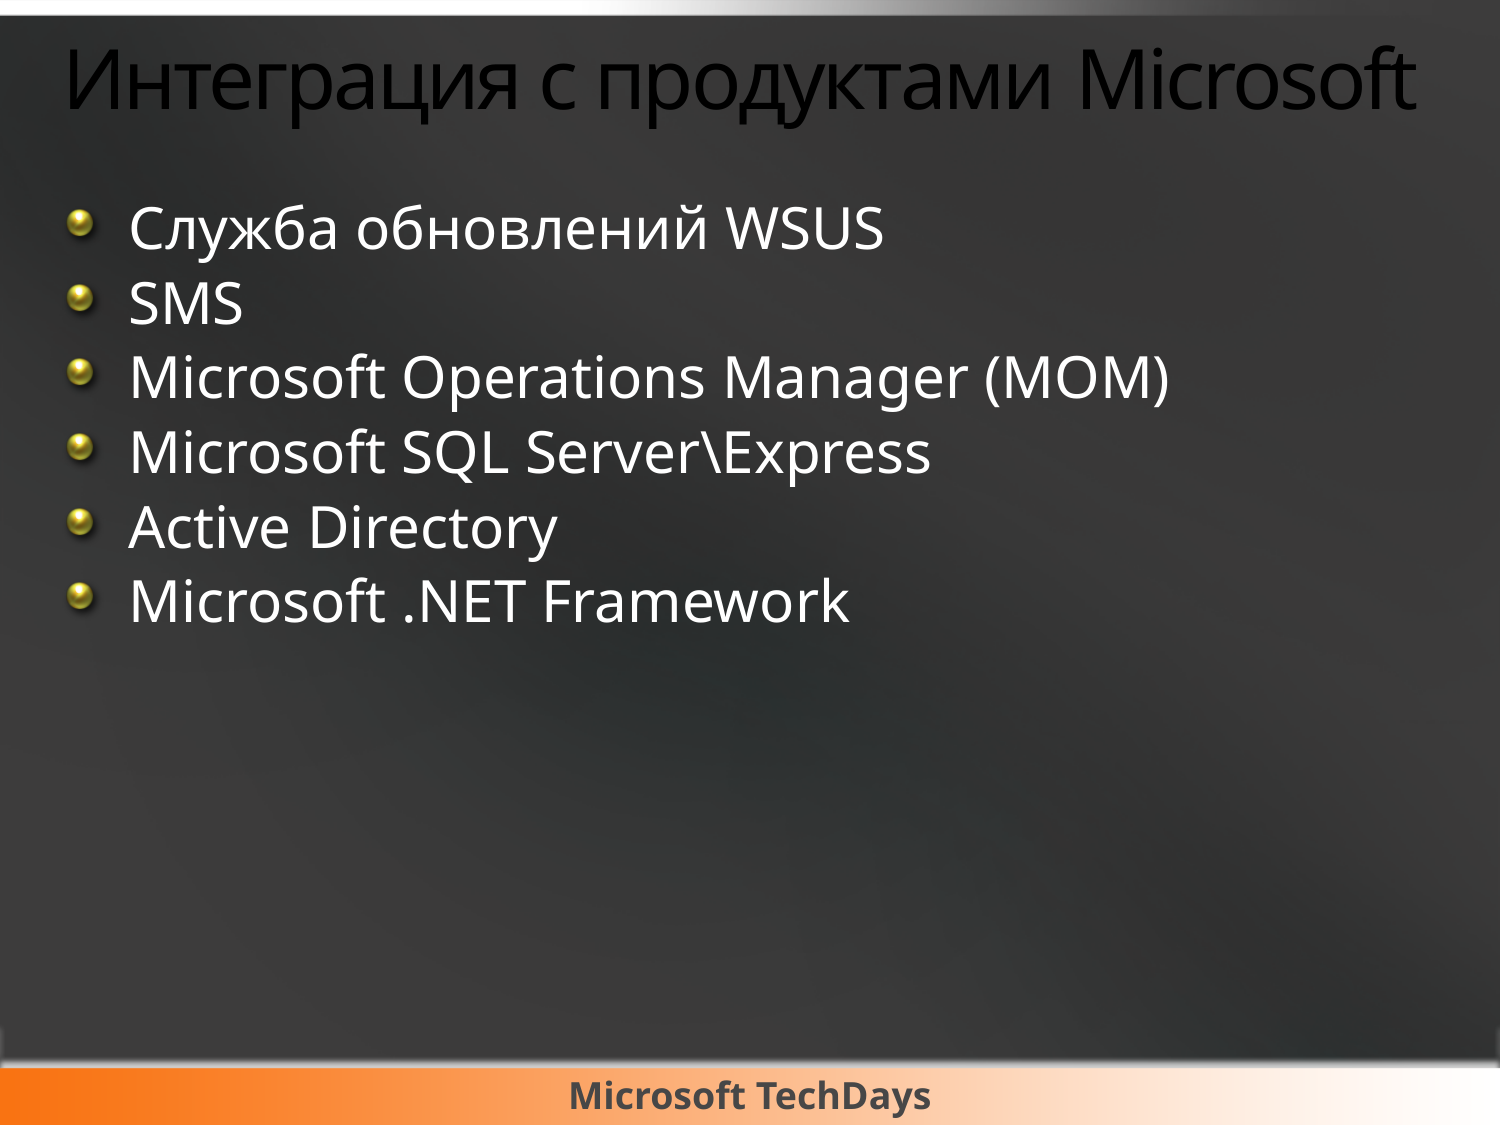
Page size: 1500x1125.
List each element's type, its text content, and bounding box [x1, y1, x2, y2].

title Интеграция с продуктами Microsoft [62, 37, 1438, 129]
picture [0, 0, 1500, 1125]
list Служба обновлений WSUS SMS Microsoft Operations Manager (MOM) Microsoft SQL Server\Express Active Directory Microsoft .NET Framework [62, 199, 1438, 652]
